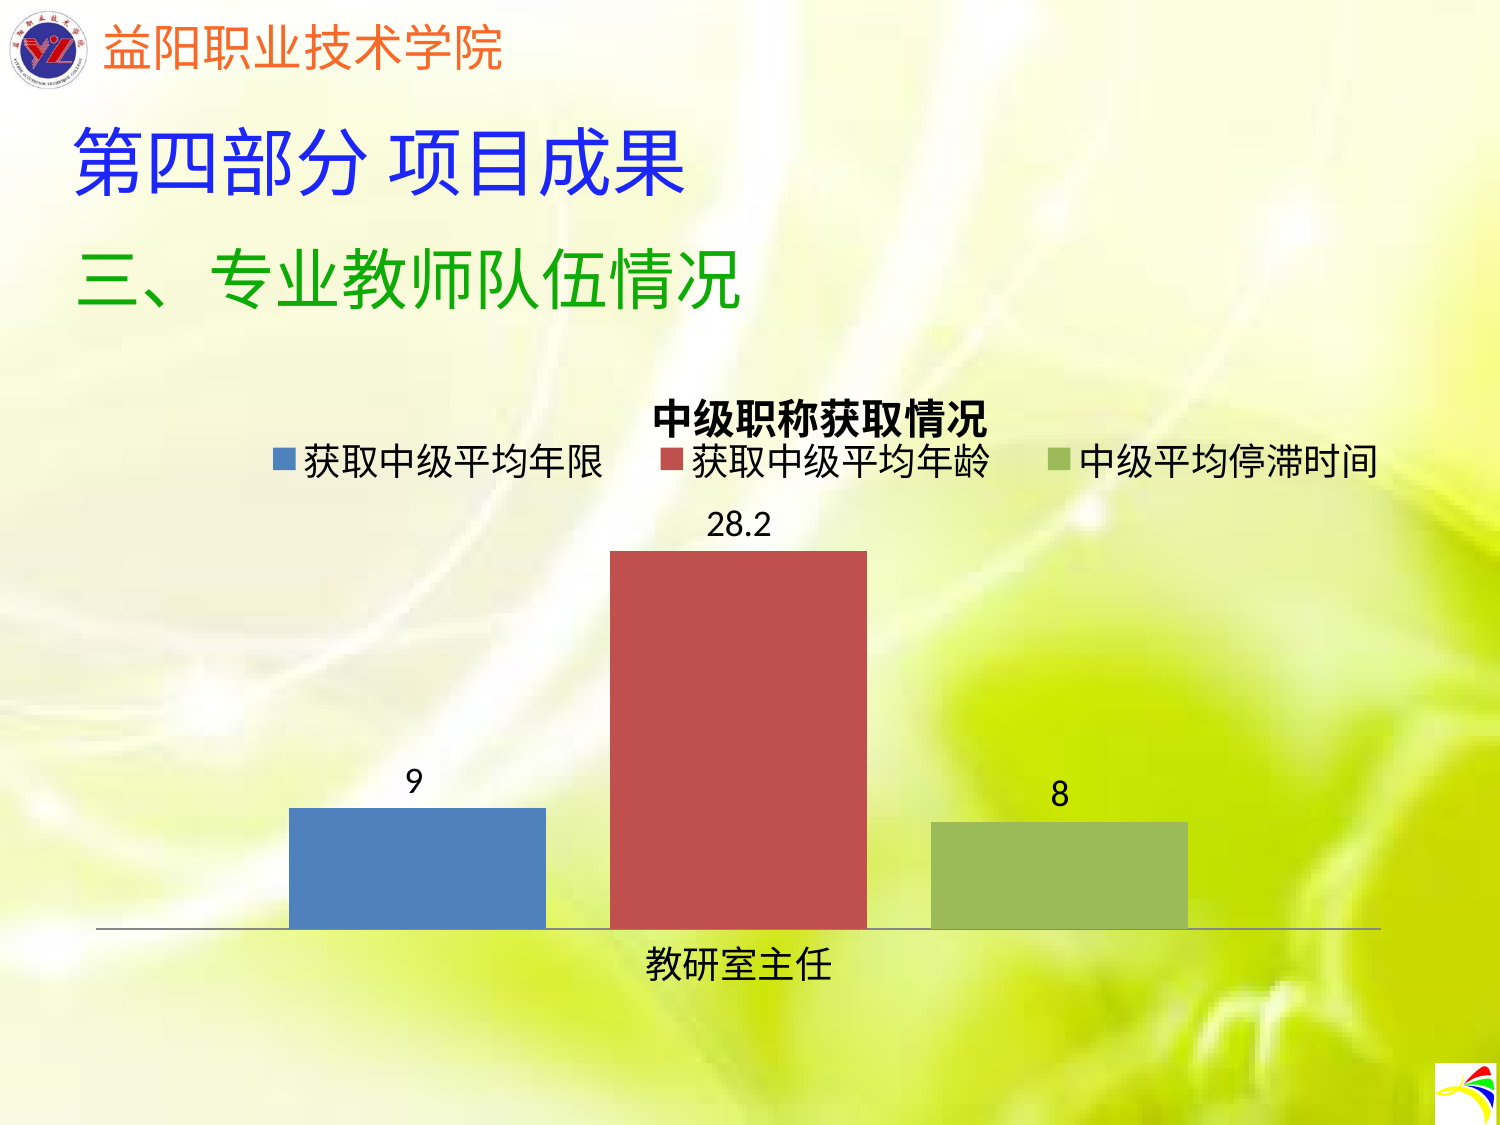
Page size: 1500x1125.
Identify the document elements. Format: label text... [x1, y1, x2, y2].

chart [76, 373, 1424, 1041]
picture [0, 0, 1500, 1125]
text_box 第四部分 项目成果 [13, 113, 744, 208]
text_box 三、专业教师队伍情况 [59, 230, 758, 325]
